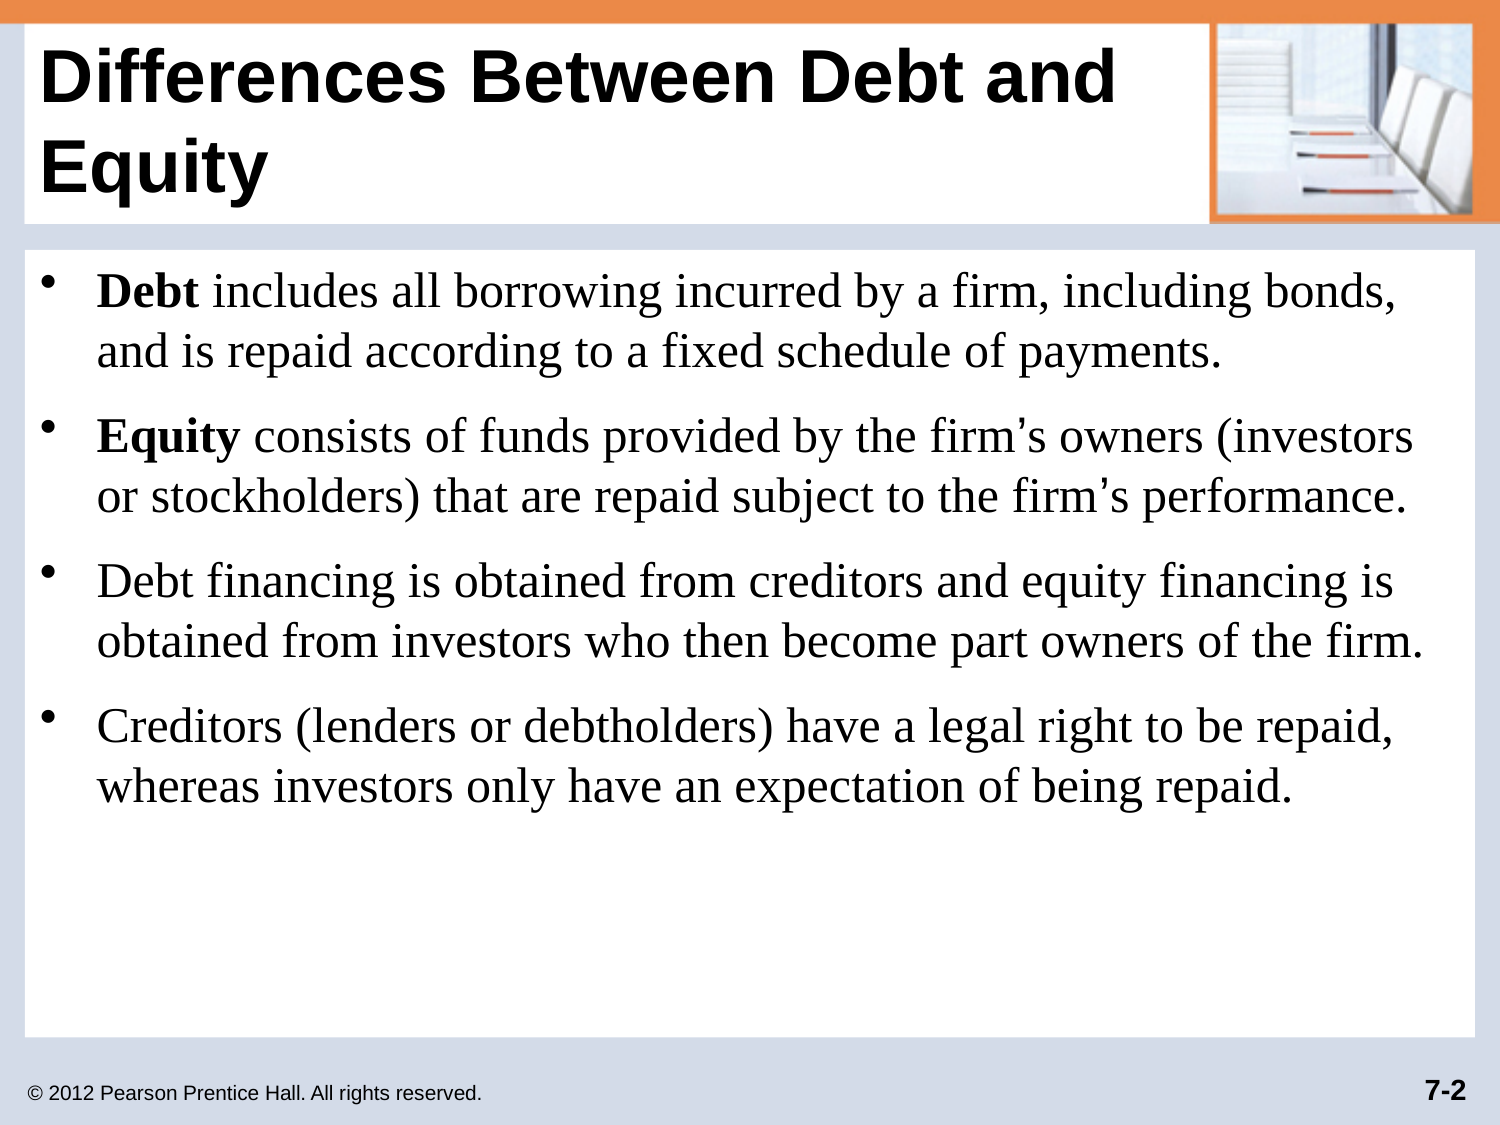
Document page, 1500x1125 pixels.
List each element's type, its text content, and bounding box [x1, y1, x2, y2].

footer © 2012 Pearson Prentice Hall. All rights reserved. [12, 1037, 938, 1113]
list Debt includes all borrowing incurred by a firm, including bonds, and is repaid according to a fixed schedule of payments. Equity consists of funds provided by the firm’s owners (investors or stockholders) that are repaid subject to the firm’s performance. Debt financing is obtained from creditors and equity financing is obtained from investors who then become part owners of the firm. Creditors (lenders or debtholders) have a legal right to be repaid, whereas investors only have an expectation of being repaid. [24, 249, 1476, 1013]
slide_number 7-2 [1331, 1038, 1482, 1114]
picture [0, 0, 1500, 224]
title Differences Between Debt and Equity [24, 64, 1201, 171]
